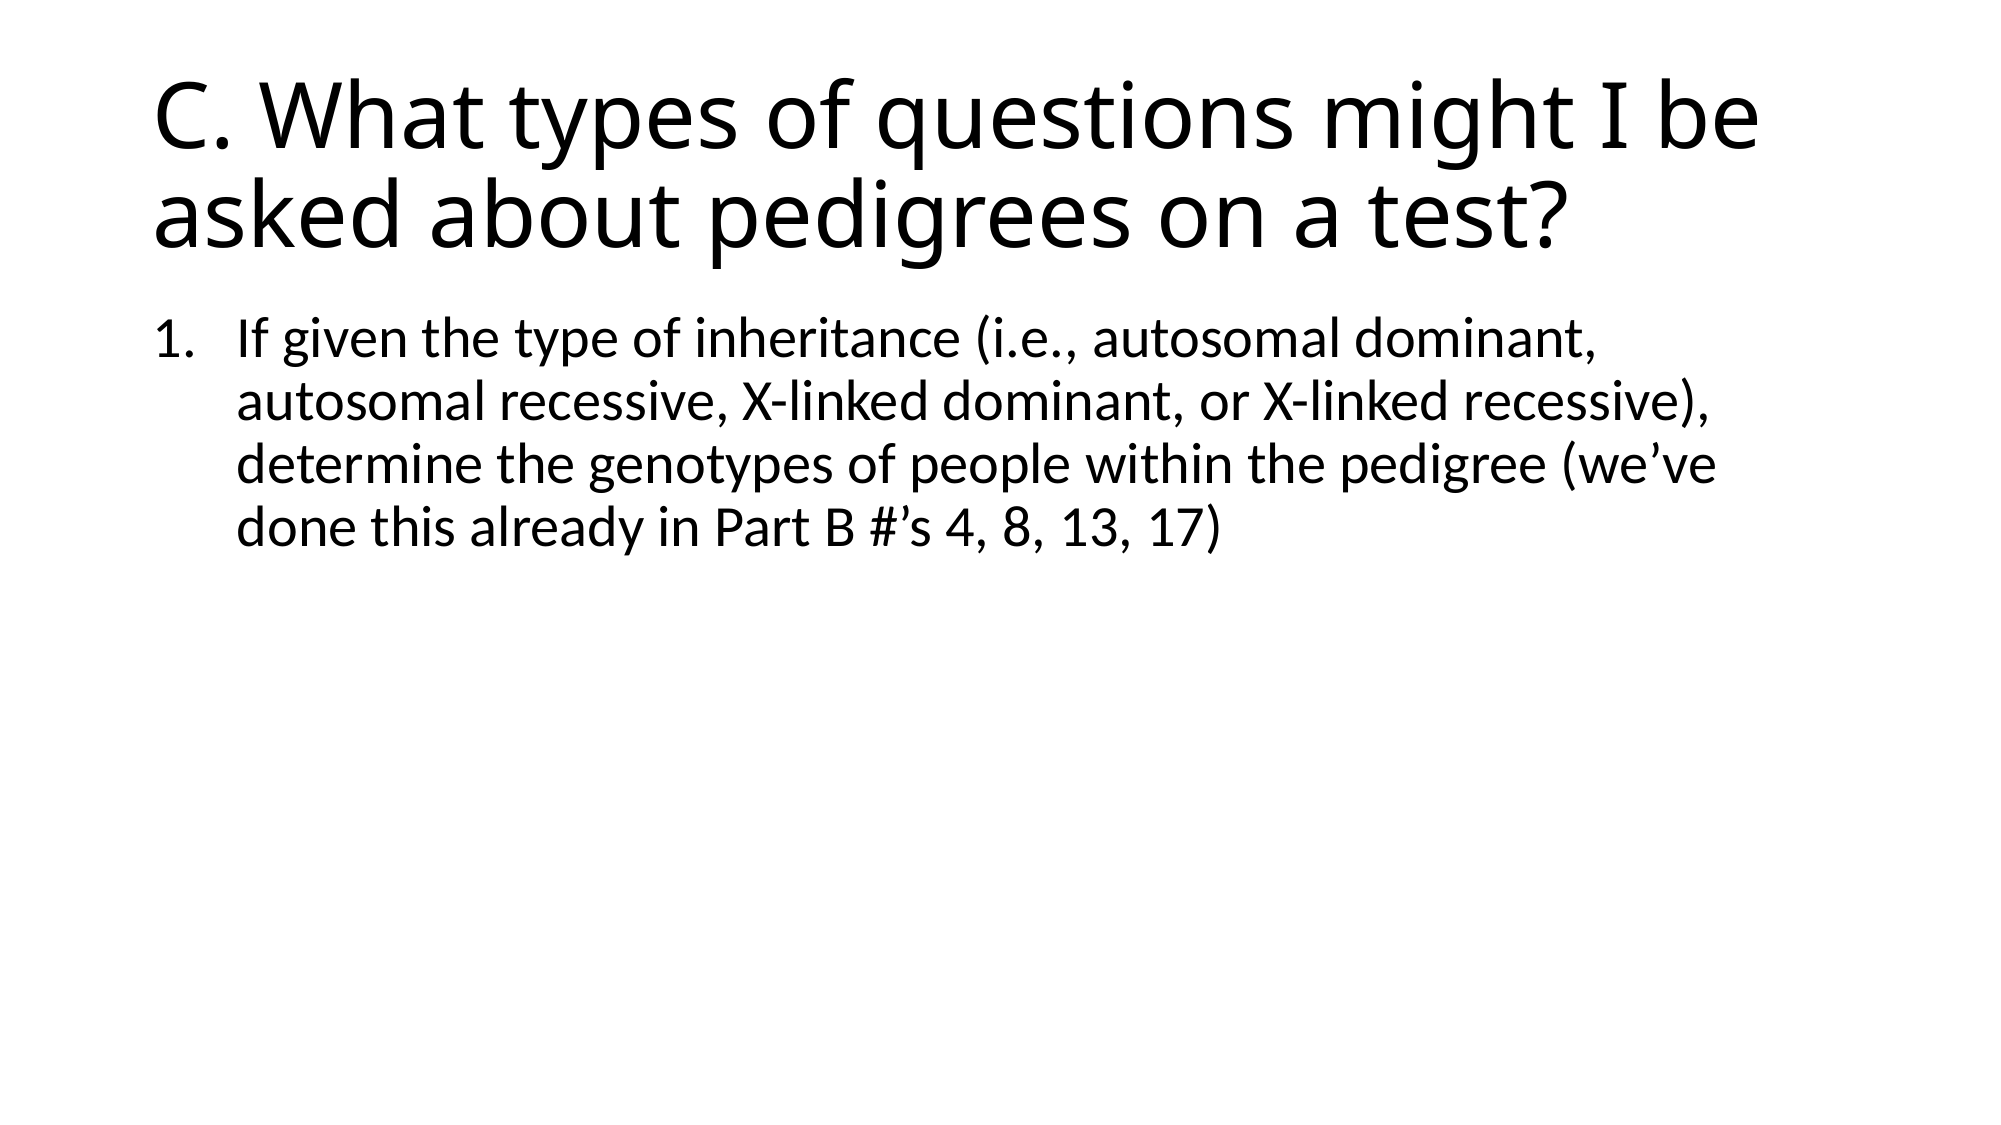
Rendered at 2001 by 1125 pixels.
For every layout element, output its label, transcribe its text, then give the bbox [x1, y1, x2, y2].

title C. What types of questions might I be asked about pedigrees on a test? [137, 59, 1863, 278]
list If given the type of inheritance (i.e., autosomal dominant, autosomal recessive, X-linked dominant, or X-linked recessive), determine the genotypes of people within the pedigree (we’ve done this already in Part B #’s 4, 8, 13, 17) [137, 299, 1863, 1014]
